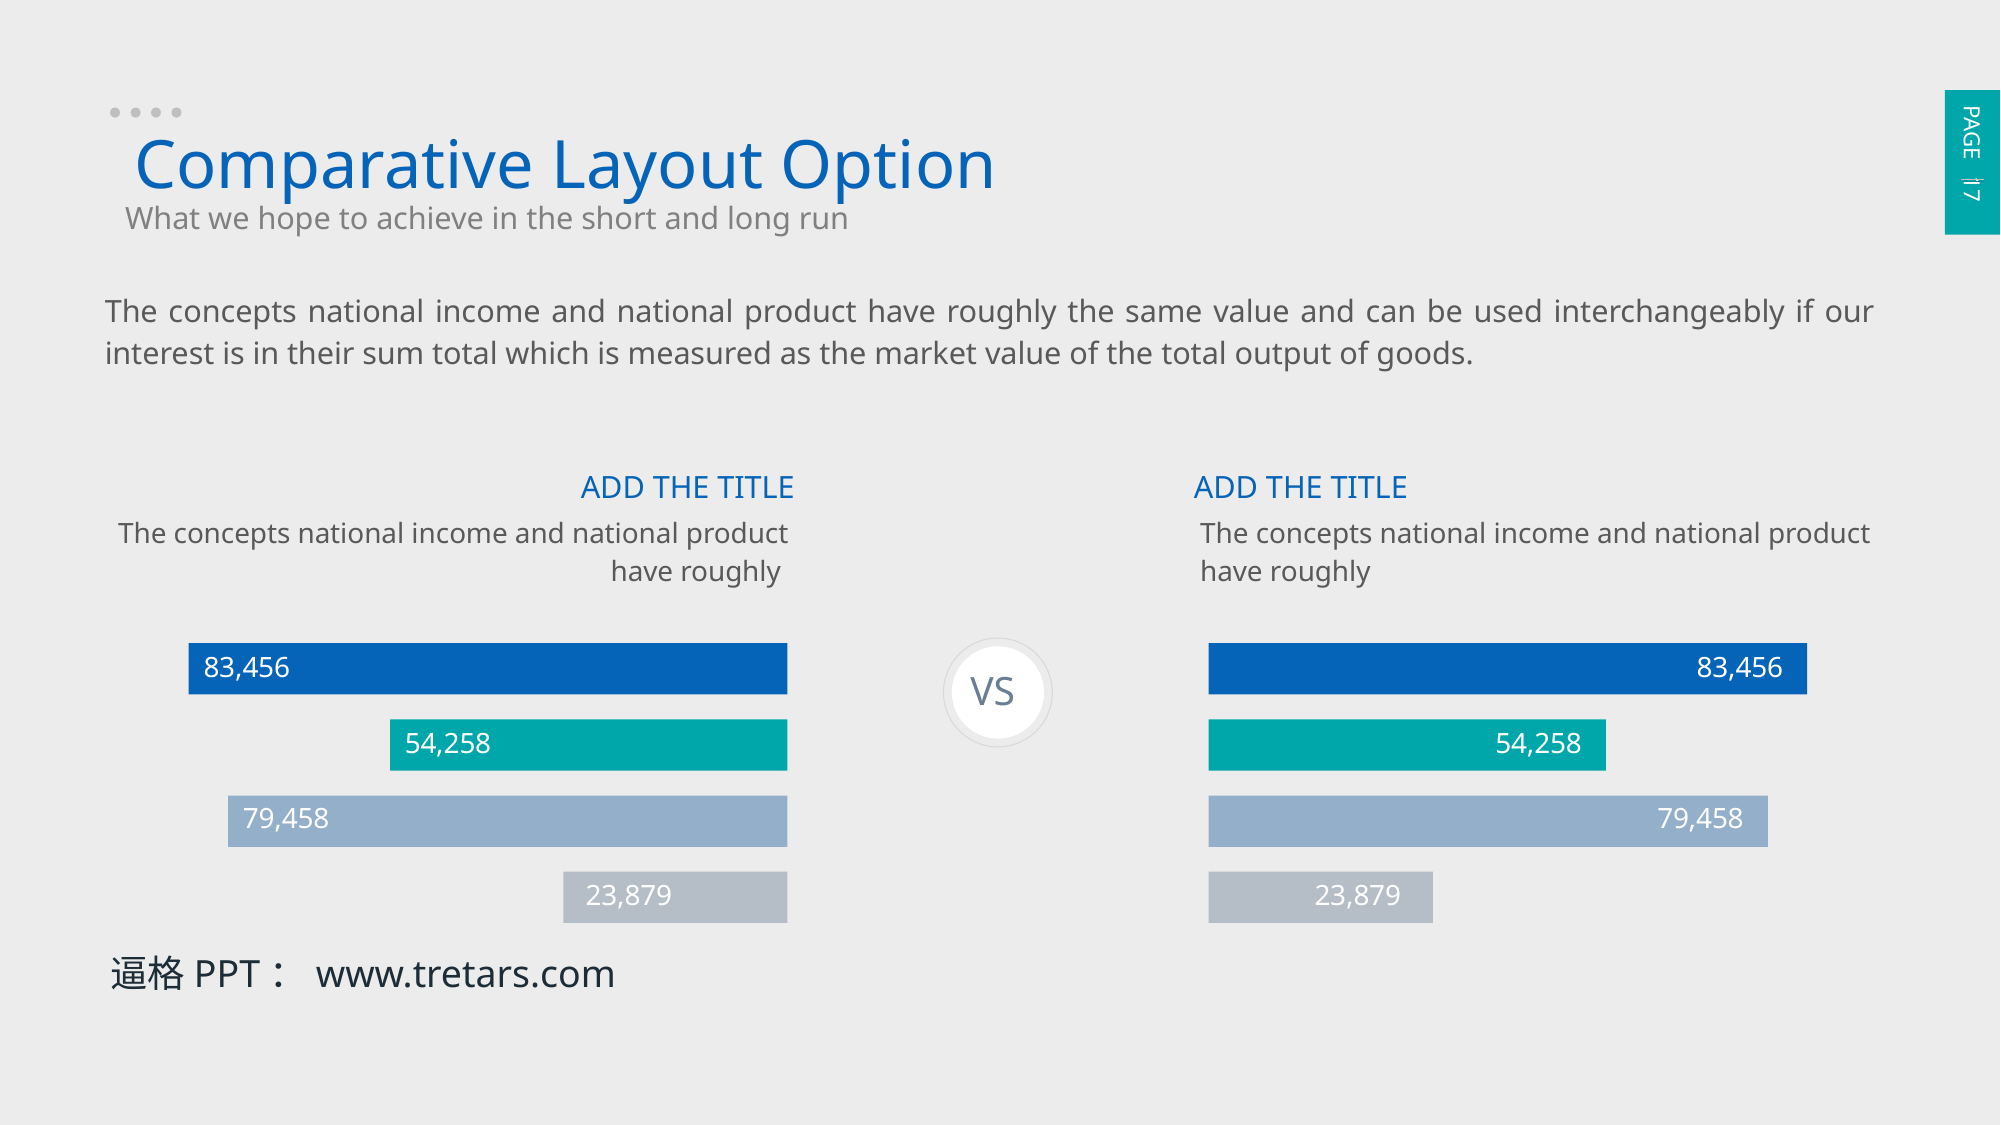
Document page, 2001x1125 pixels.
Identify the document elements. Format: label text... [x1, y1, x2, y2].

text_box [102, 460, 804, 596]
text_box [1185, 460, 1887, 596]
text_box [943, 637, 1053, 747]
text_box 逼格PPT：www.tretars.com [95, 942, 631, 1003]
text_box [188, 642, 788, 923]
text_box The concepts national income and national product have roughly the same value and can be used interchangeably if our interest is in their sum total which is measured as the market value of the total output of goods. [90, 279, 1889, 378]
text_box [1944, 90, 2000, 235]
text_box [90, 114, 1043, 244]
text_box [1208, 642, 1808, 923]
